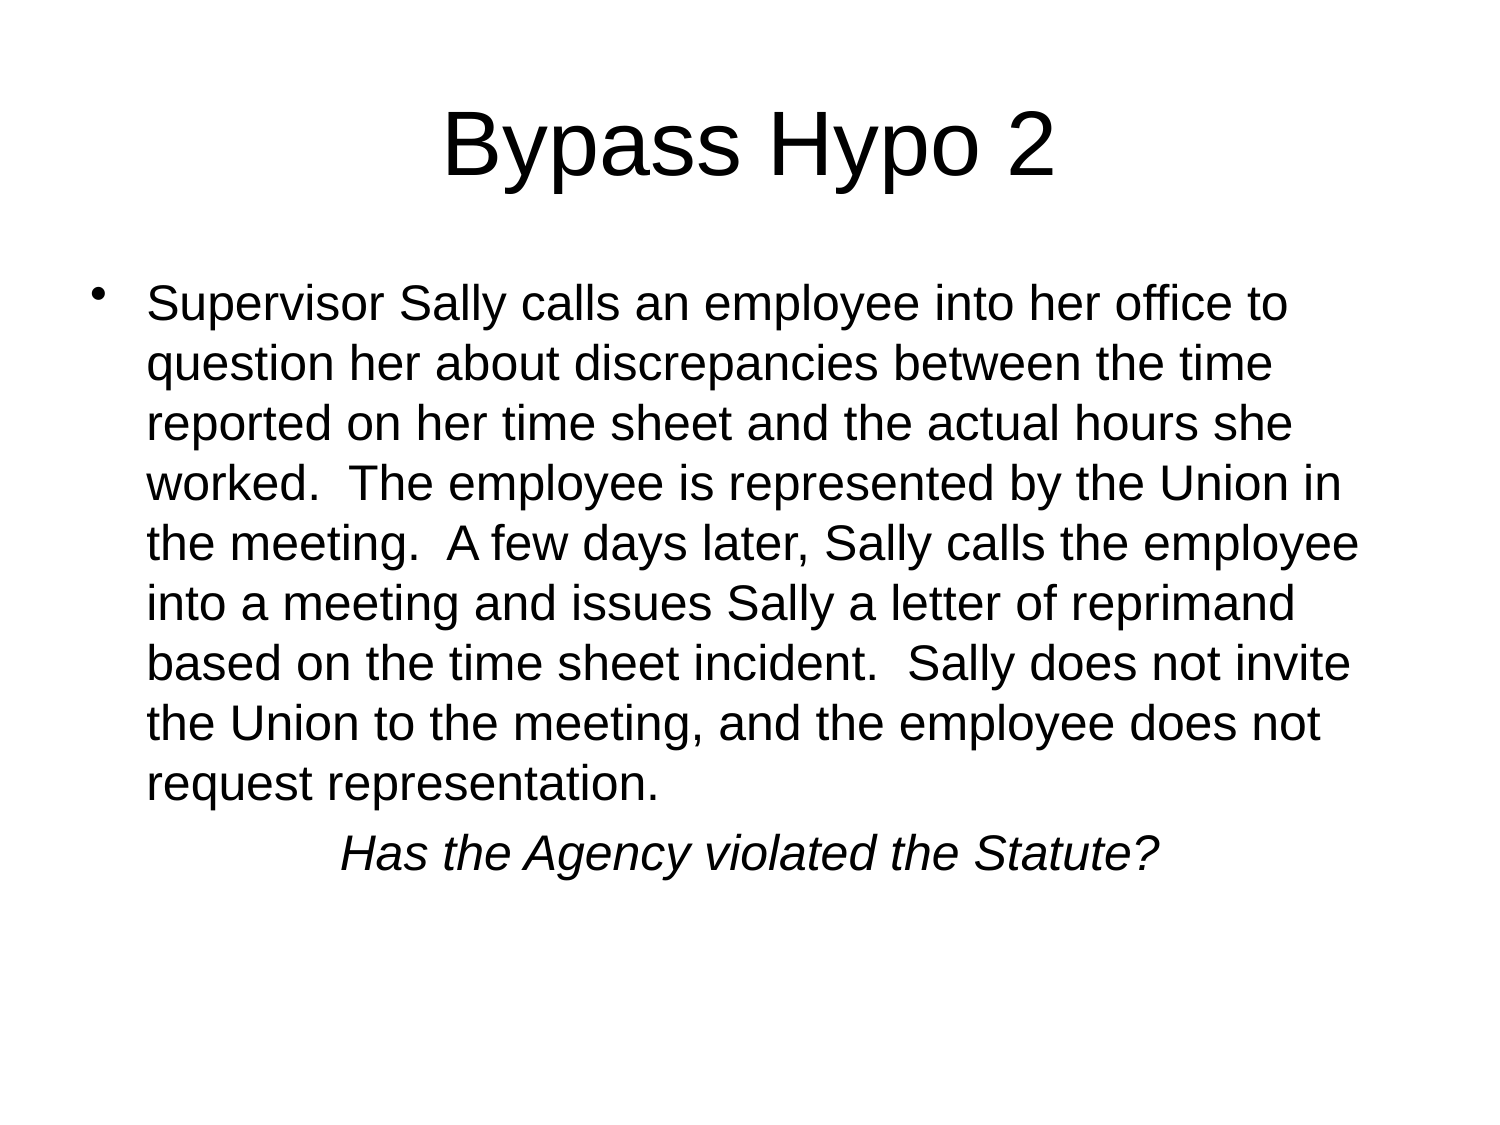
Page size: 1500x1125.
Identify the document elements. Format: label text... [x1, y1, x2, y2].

title Bypass Hypo 2 [74, 44, 1426, 233]
list Supervisor Sally calls an employee into her office to question her about discrepancies between the time reported on her time sheet and the actual hours she worked. The employee is represented by the Union in the meeting. A few days later, Sally calls the employee into a meeting and issues Sally a letter of reprimand based on the time sheet incident. Sally does not invite the Union to the meeting, and the employee does not request representation. Has the Agency violated the Statute? [74, 262, 1426, 1006]
